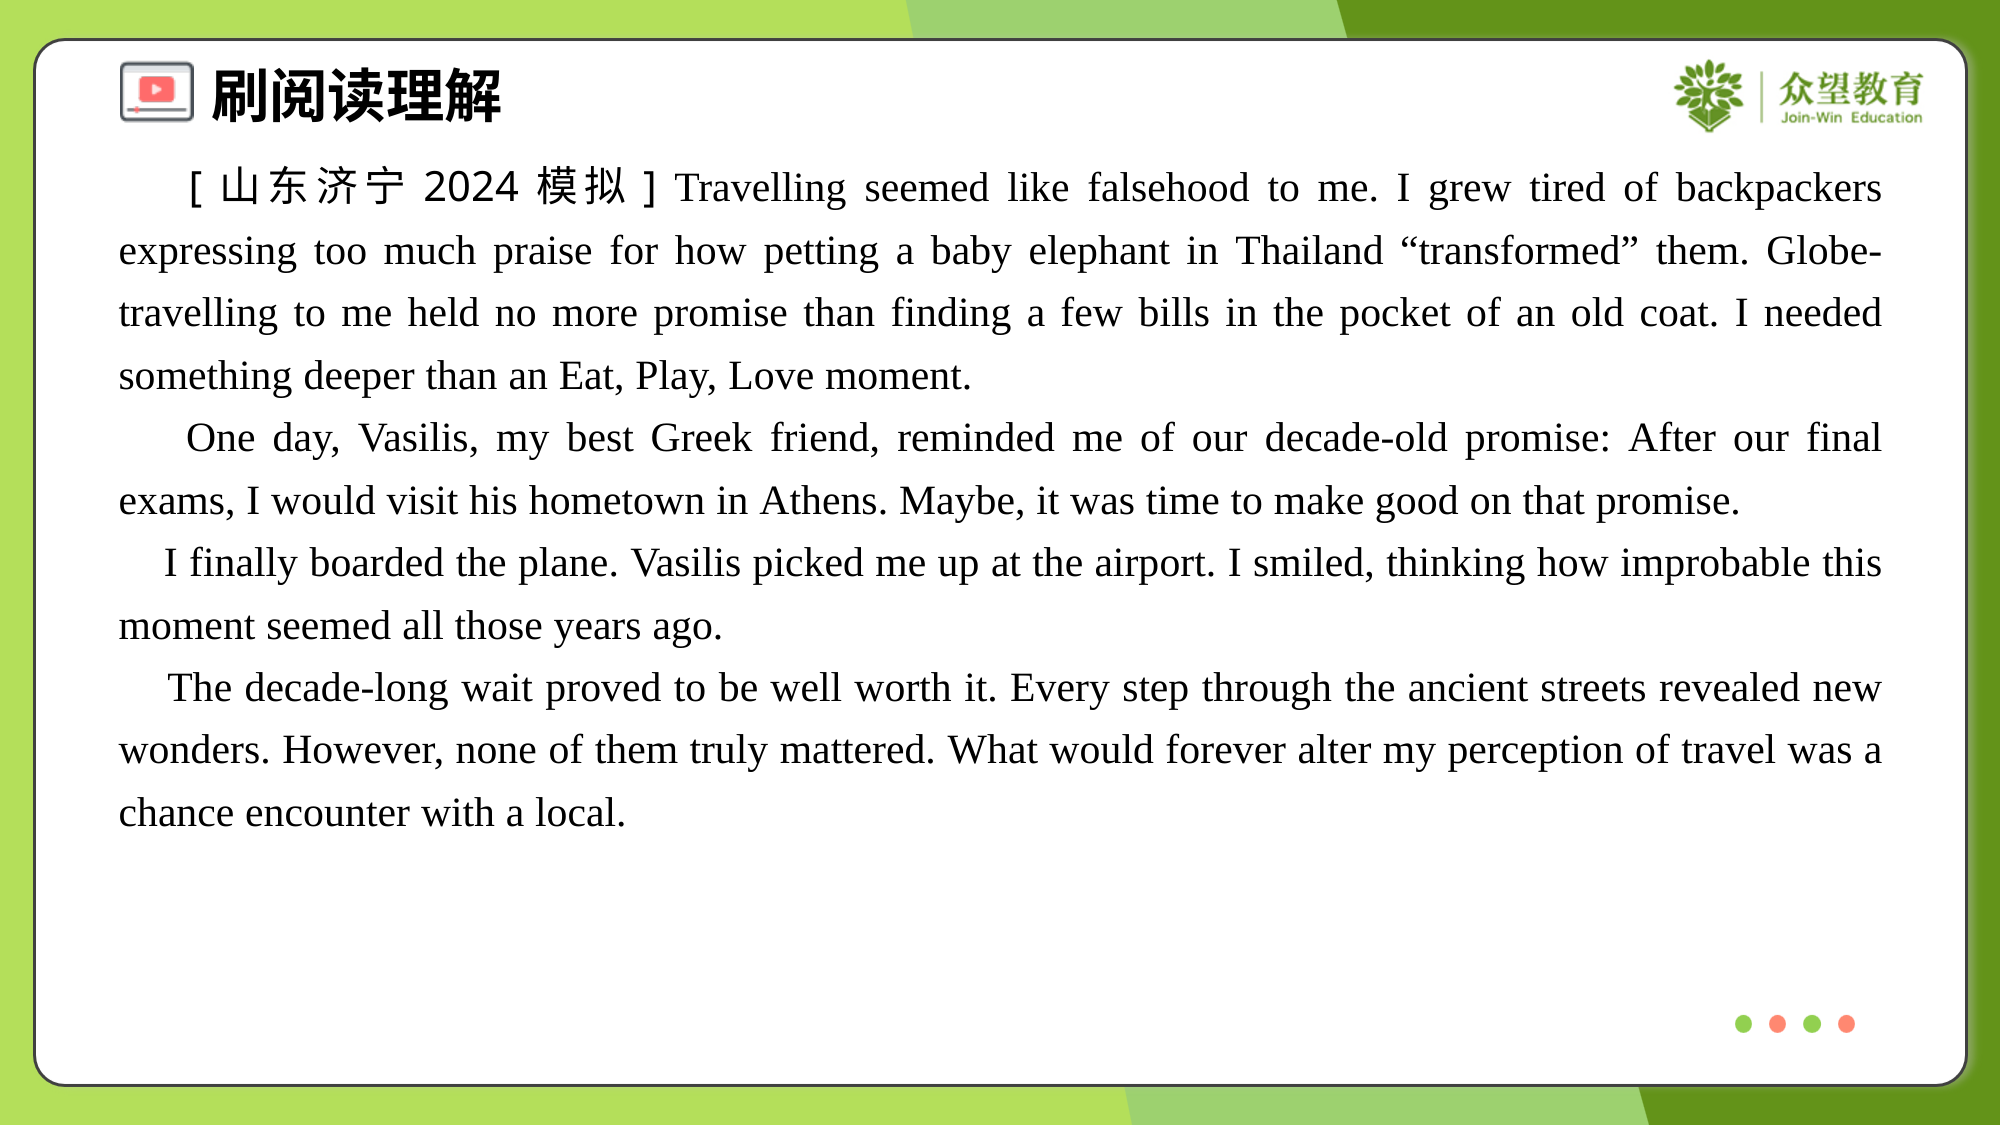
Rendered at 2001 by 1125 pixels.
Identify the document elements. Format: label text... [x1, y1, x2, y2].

picture [0, 0, 2000, 1125]
text_box [山东济宁2024模拟] Travelling seemed like falsehood to me. I grew tired of backpackers expressing too much praise for how petting a baby elephant in Thailand “transformed” them. Globe-travelling to me held no more promise than finding a few bills in the pocket of an old coat. I needed something deeper than an Eat, Play, Love moment. One day, Vasilis, my best Greek friend, reminded me of our decade-old promise: After our final exams, I would visit his hometown in Athens. Maybe, it was time to make good on that promise. I finally boarded the plane. Vasilis picked me up at the airport. I smiled, thinking how improbable this moment seemed all those years ago. The decade-long wait proved to be well worth it. Every step through the ancient streets revealed new wonders. However, none of them truly mattered. What would forever alter my perception of travel was a chance encounter with a local. [118, 147, 1883, 898]
